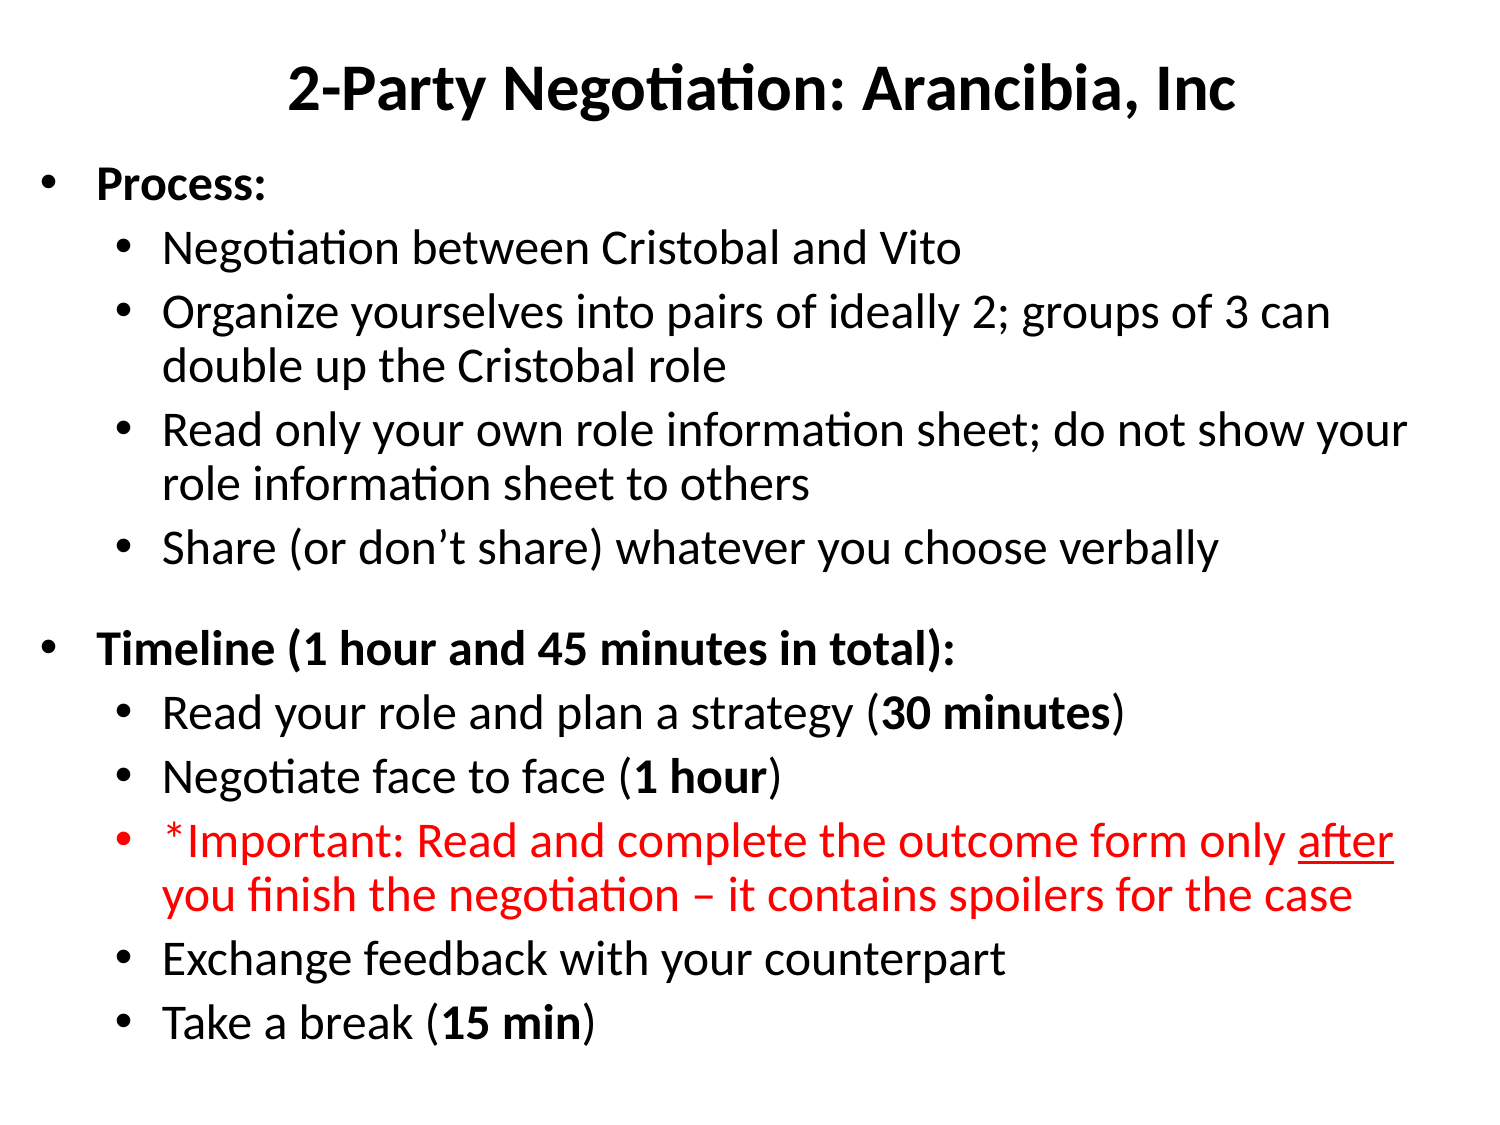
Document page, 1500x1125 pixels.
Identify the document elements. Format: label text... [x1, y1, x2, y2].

list Process: Negotiation between Cristobal and Vito Organize yourselves into pairs of ideally 2; groups of 3 can double up the Cristobal role Read only your own role information sheet; do not show your role information sheet to others Share (or don’t share) whatever you choose verbally Timeline (1 hour and 45 minutes in total): Read your role and plan a strategy (30 minutes) Negotiate face to face (1 hour) *Important: Read and complete the outcome form only after you finish the negotiation – it contains spoilers for the case Exchange feedback with your counterpart Take a break (15 min) [24, 149, 1483, 1038]
text_box 2-Party Negotiation: Arancibia, Inc [87, 0, 1438, 138]
